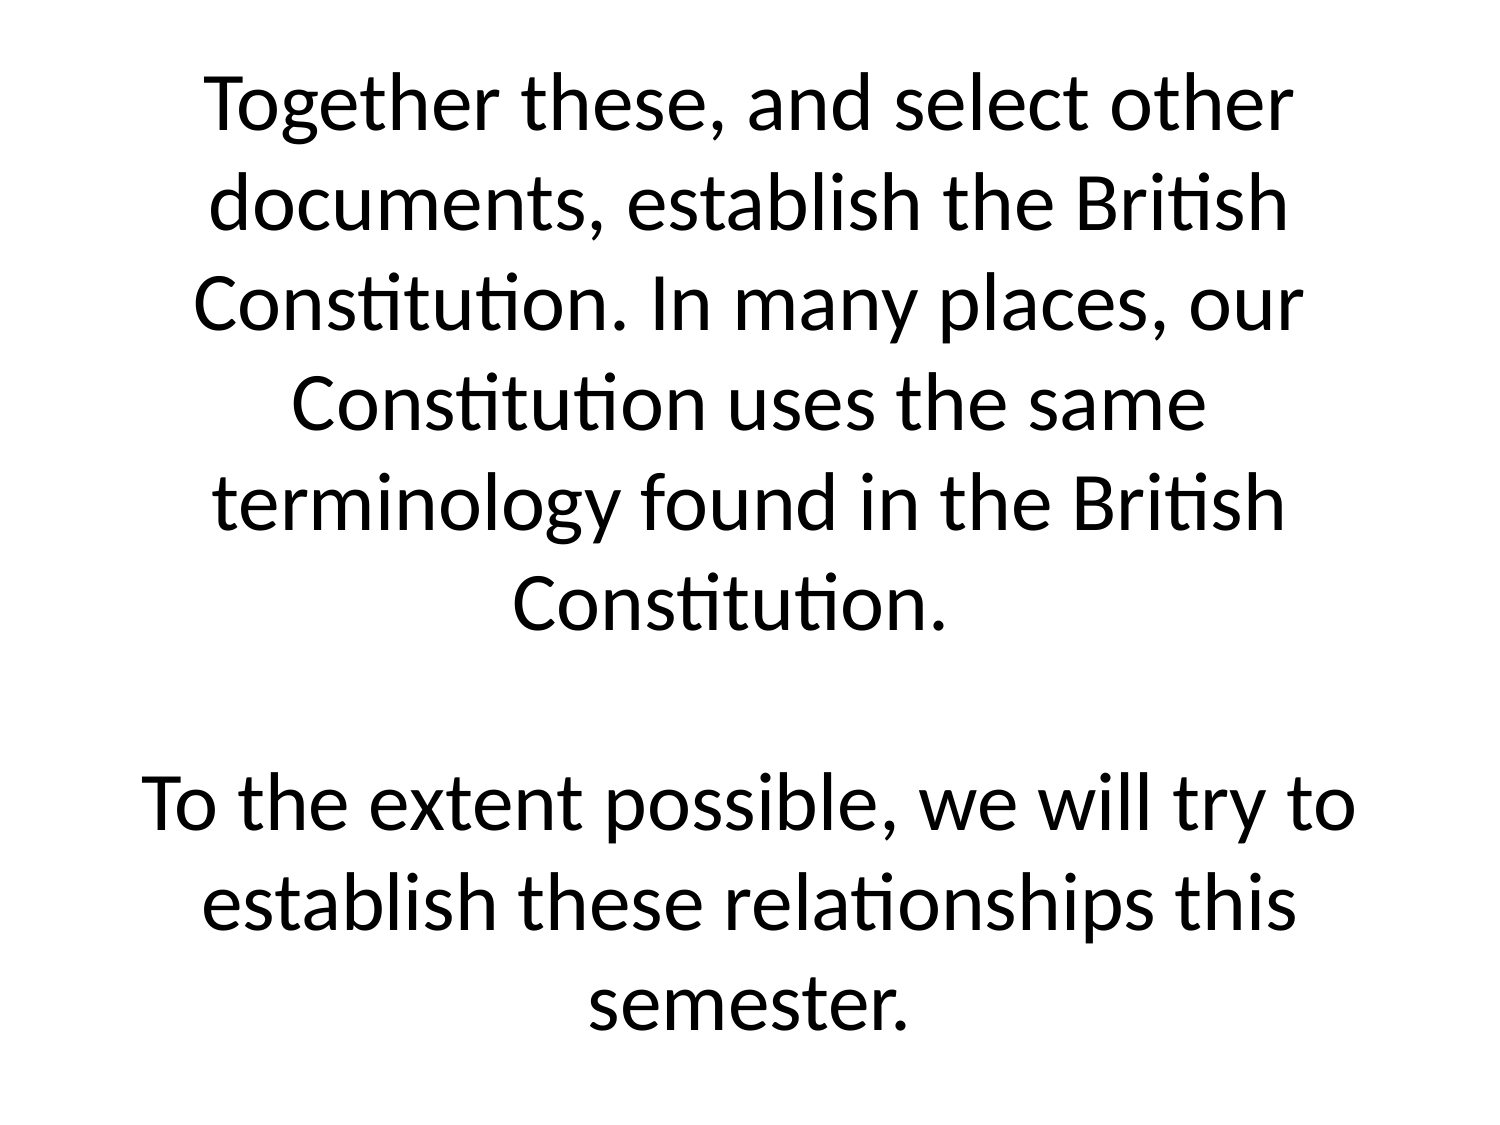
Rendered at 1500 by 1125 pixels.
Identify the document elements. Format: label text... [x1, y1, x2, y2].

title Together these, and select other documents, establish the British Constitution. In many places, our Constitution uses the same terminology found in the British Constitution. To the extent possible, we will try to establish these relationships this semester. [74, 44, 1426, 1051]
